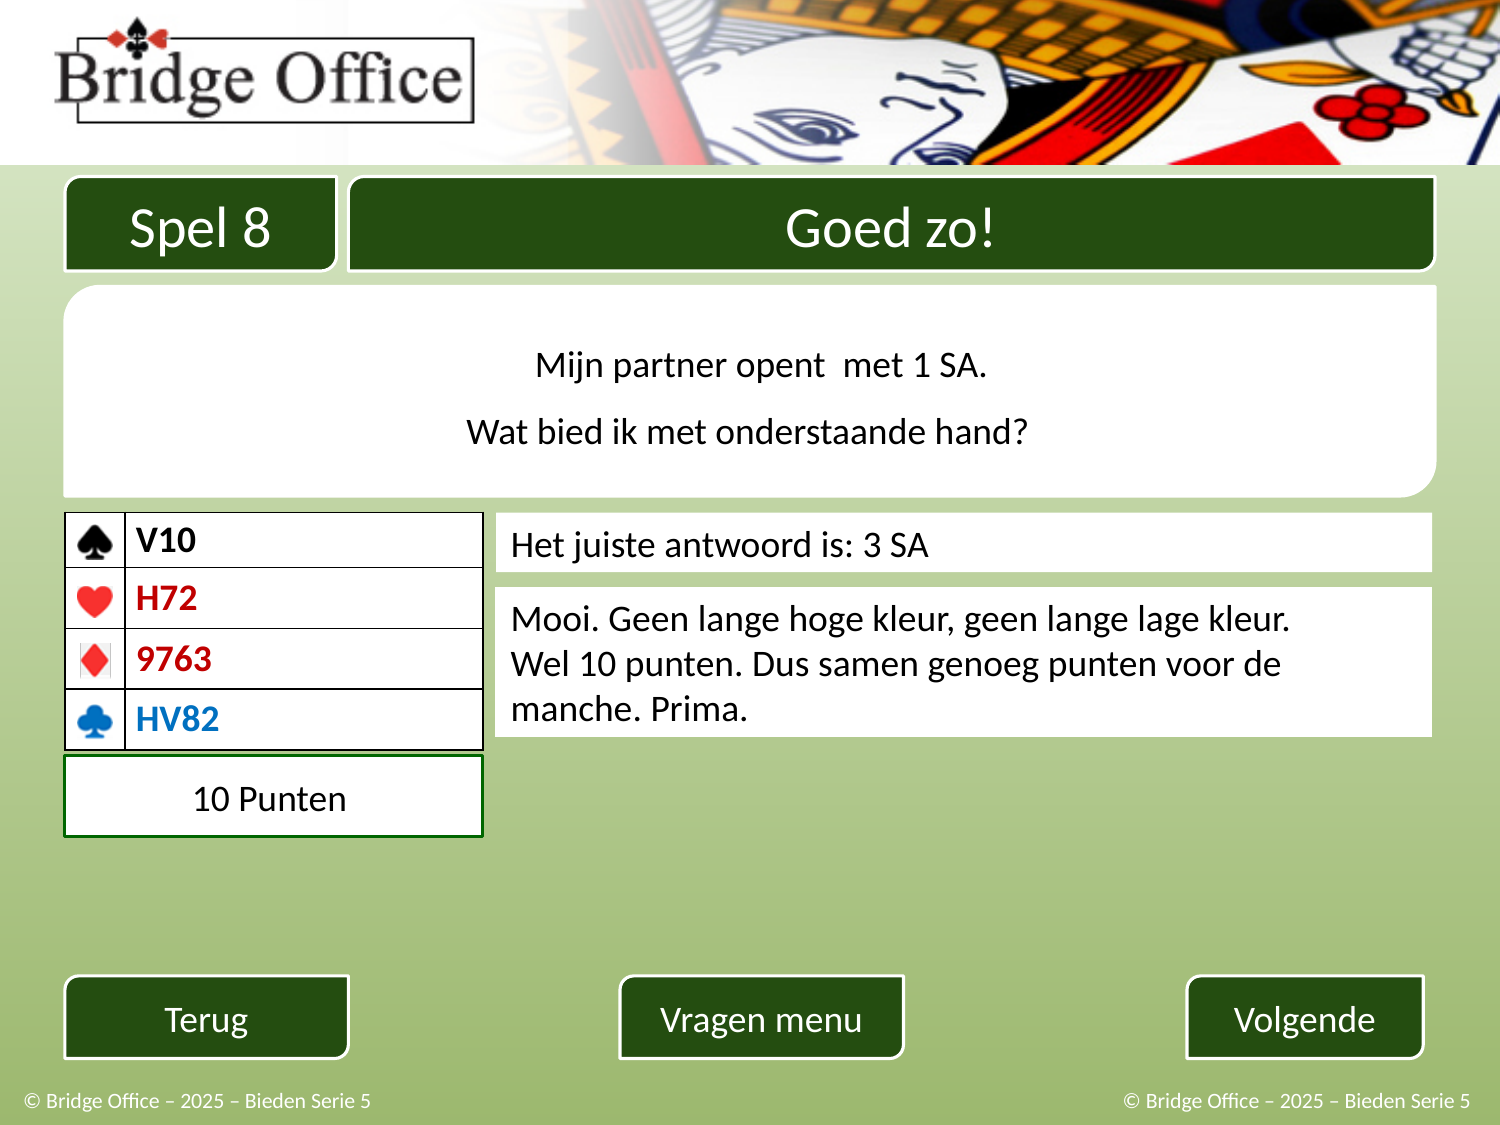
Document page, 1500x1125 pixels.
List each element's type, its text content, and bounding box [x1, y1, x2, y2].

table_cell [66, 629, 124, 688]
text_box Mooi. Geen lange hoge kleur, geen lange lage kleur. Wel 10 punten. Dus samen genoeg punten voor de manche. Prima. [495, 587, 1432, 737]
picture [77, 643, 114, 679]
table_cell 9763 [126, 629, 482, 688]
text_box © Bridge Office – 2025 – Bieden Serie 5 [1107, 1079, 1500, 1121]
text_box Mijn partner opent met 1 SA. [508, 332, 1015, 393]
text_box [63, 284, 1437, 498]
text_box Terug [63, 974, 350, 1061]
text_box Spel 8 [63, 179, 339, 273]
text_box Wat bied ik met onderstaande hand? [451, 399, 1072, 460]
picture [77, 703, 114, 740]
table_cell HV82 [126, 690, 482, 749]
table_cell [66, 690, 124, 749]
table_cell H72 [126, 568, 482, 628]
text_box Het juiste antwoord is: 3 SA [496, 512, 1433, 573]
picture [77, 585, 114, 618]
table_cell [66, 568, 124, 628]
picture [0, 0, 1500, 166]
table_header [66, 513, 124, 567]
text_box Volgende [1185, 974, 1425, 1061]
text_box © Bridge Office – 2025 – Bieden Serie 5 [8, 1079, 393, 1121]
text_box Vragen menu [618, 974, 906, 1061]
text_box Goed zo! [346, 179, 1437, 273]
table_header V10 [126, 513, 482, 567]
text_box 10 Punten [63, 754, 484, 838]
picture [77, 524, 114, 561]
